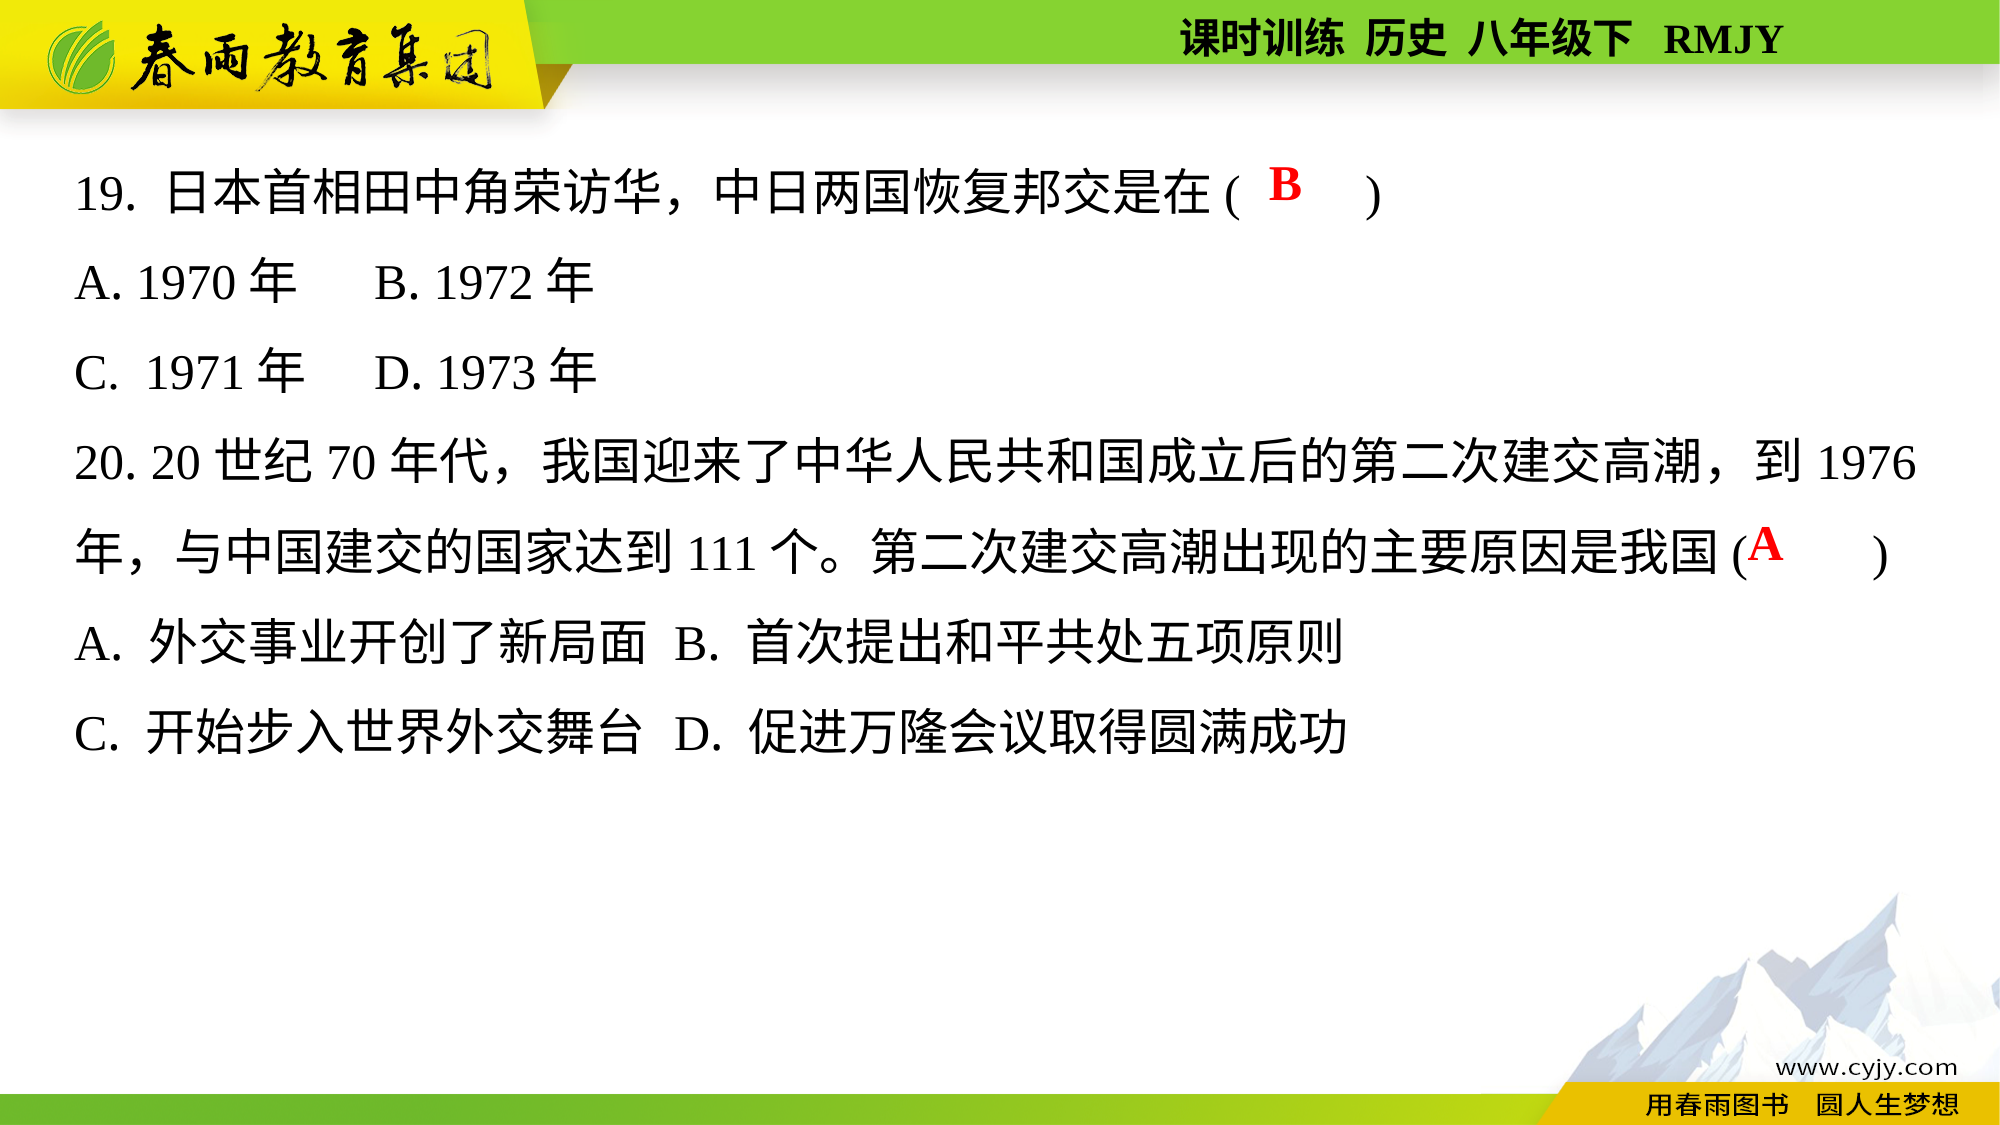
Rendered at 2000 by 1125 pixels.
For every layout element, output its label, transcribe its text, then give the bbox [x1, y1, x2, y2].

list 19. 日本首相田中角荣访华，中日两国恢复邦交是在( ) A. 1970年 B. 1972年 C. 1971年 D. 1973年 20. 20世纪70年代，我国迎来了中华人民共和国成立后的第二次建交高潮，到1976年，与中国建交的国家达到111个。第二次建交高潮出现的主要原因是我国( ) A. 外交事业开创了新局面 B. 首次提出和平共处五项原则 C. 开始步入世界外交舞台 D. 促进万隆会议取得圆满成功 [59, 122, 1944, 774]
text_box A [1732, 503, 1799, 579]
text_box B [1254, 143, 1318, 218]
picture [0, 0, 2000, 1125]
